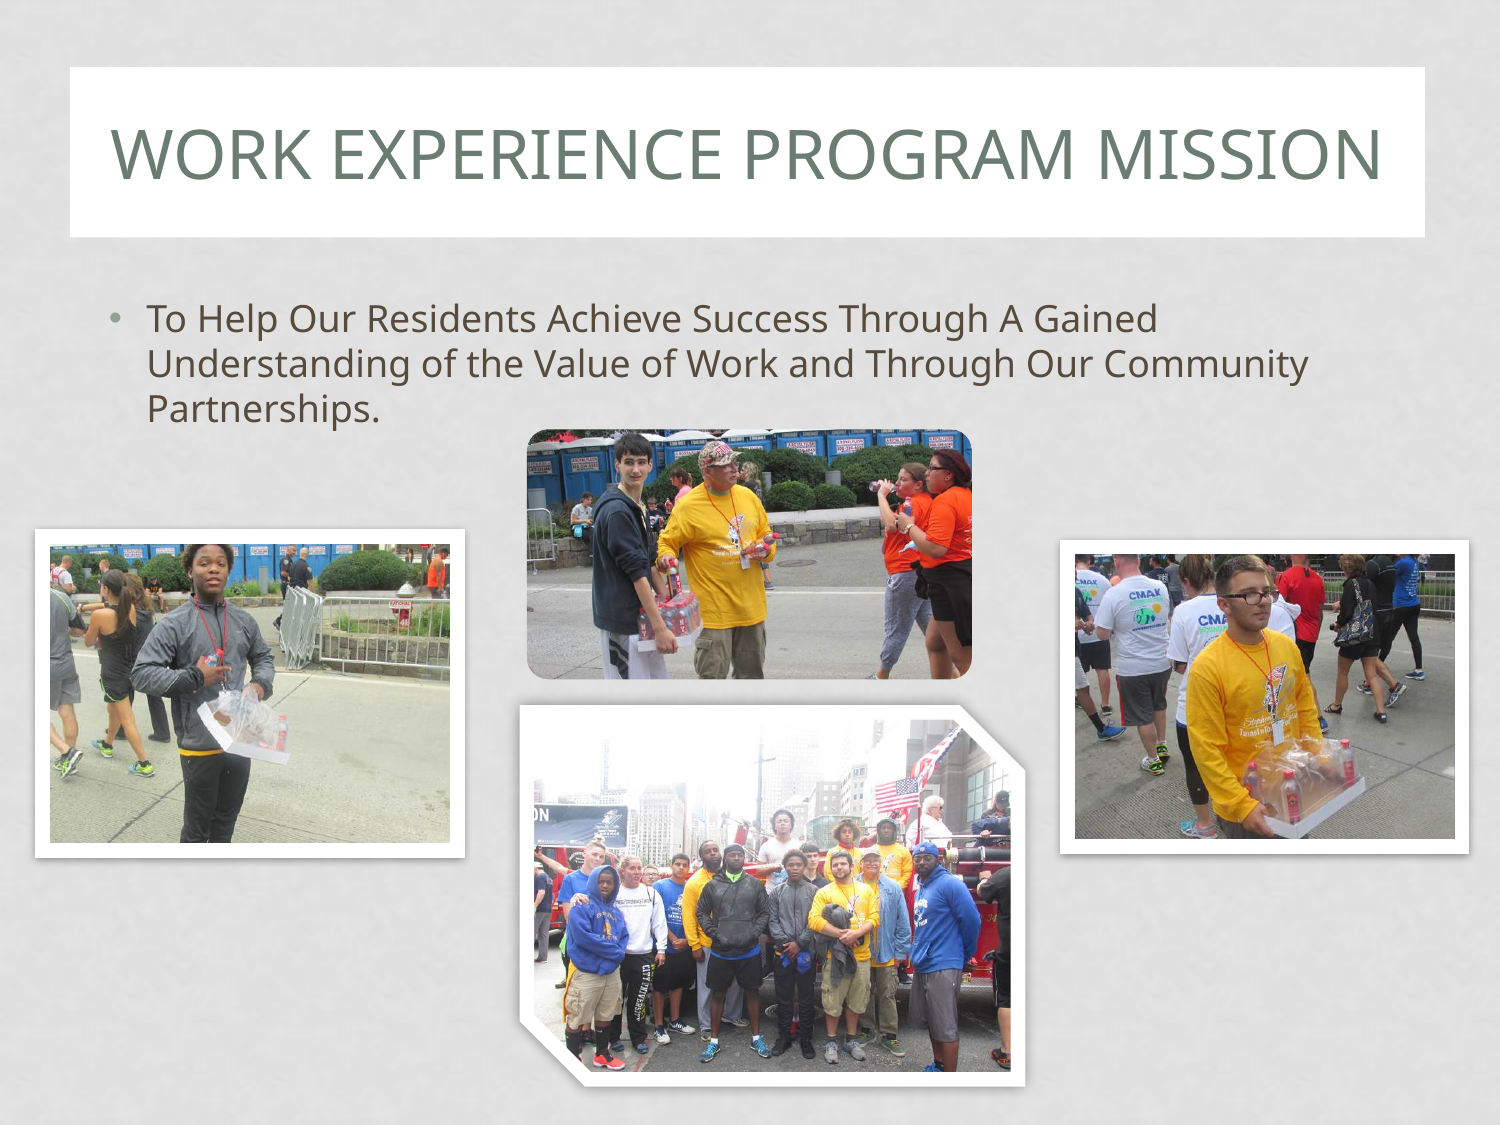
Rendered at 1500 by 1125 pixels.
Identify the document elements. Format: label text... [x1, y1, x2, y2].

list To Help Our Residents Achieve Success Through A Gained Understanding of the Value of Work and Through Our Community Partnerships. [75, 287, 1425, 1005]
picture [526, 712, 1019, 1080]
picture [526, 429, 973, 680]
title Work Experience program MISSION [69, 66, 1425, 238]
picture [1074, 553, 1455, 840]
picture [49, 543, 451, 844]
